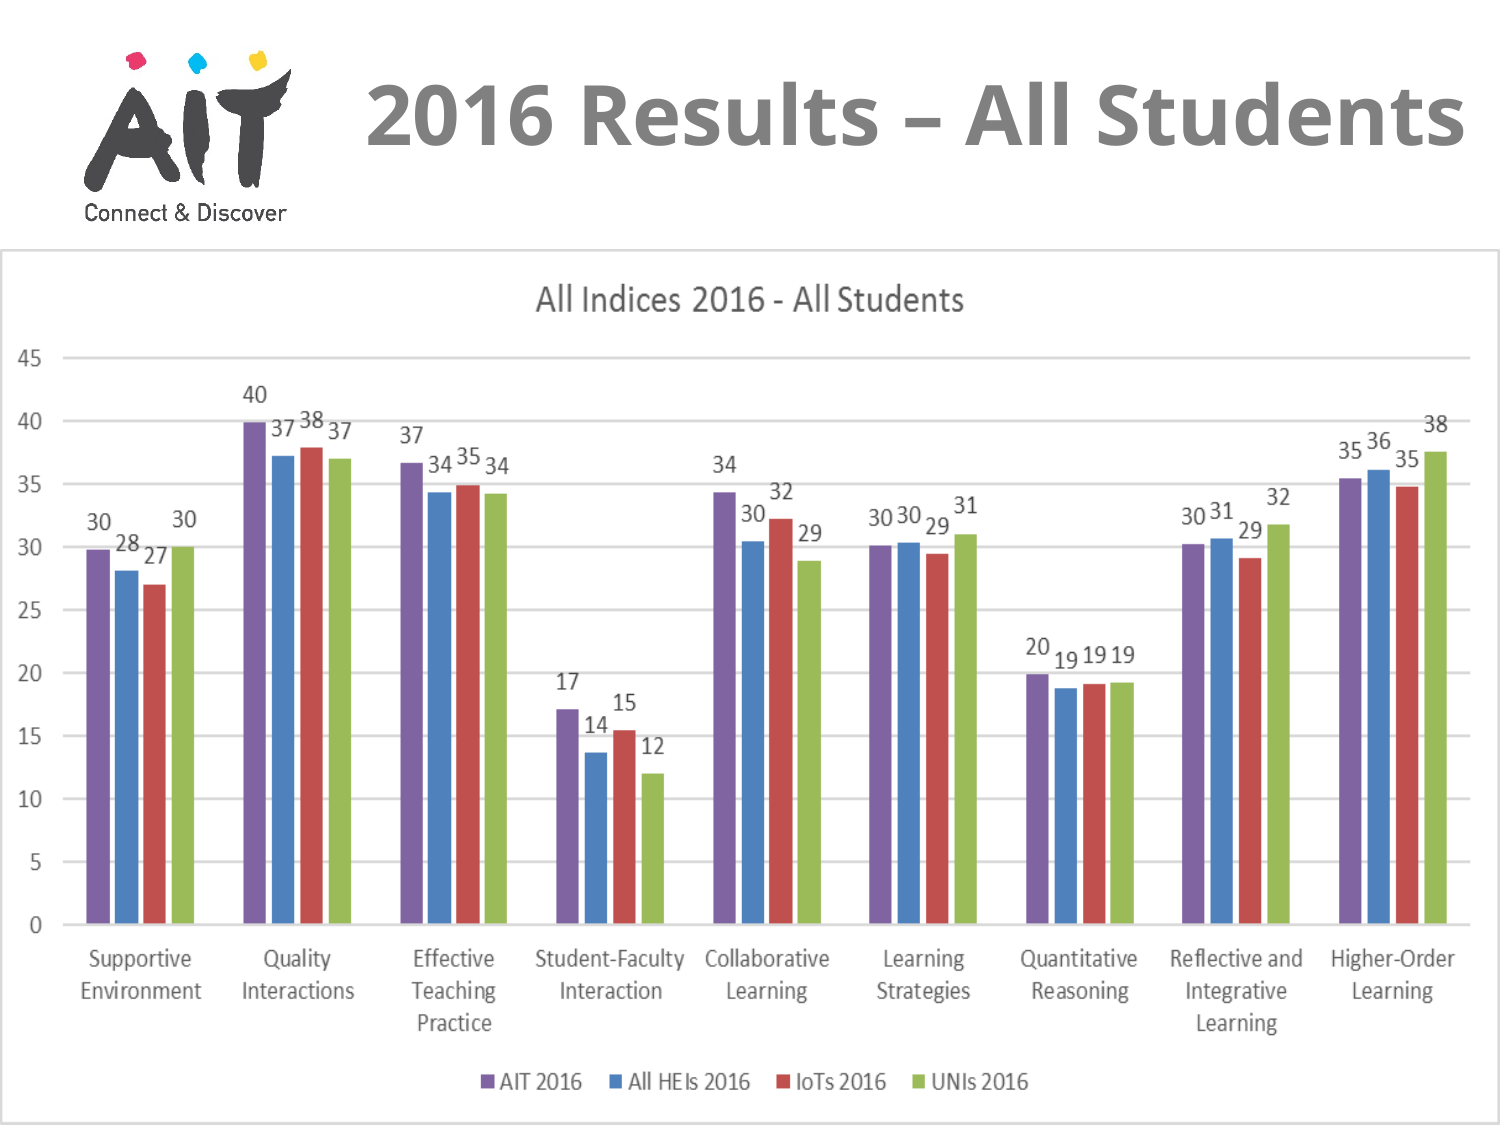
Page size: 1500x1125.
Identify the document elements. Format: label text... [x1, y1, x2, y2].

picture [64, 46, 315, 233]
text_box 2016 Results – All Students [324, 54, 1483, 170]
picture [0, 249, 1500, 1125]
